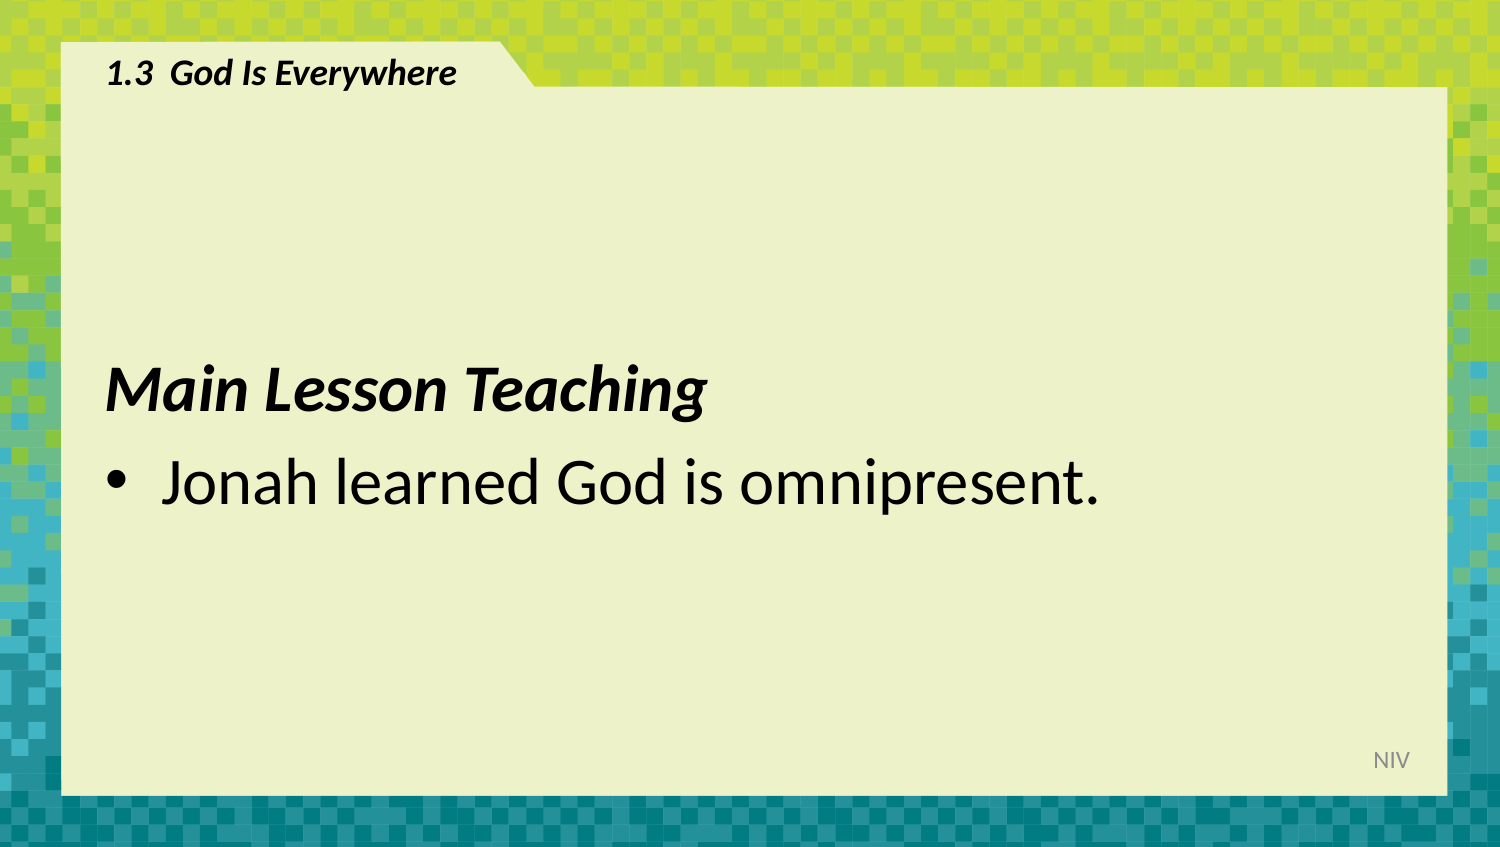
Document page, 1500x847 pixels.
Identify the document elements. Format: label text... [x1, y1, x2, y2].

footer NIV [950, 736, 1425, 782]
list Main Lesson Teaching Jonah learned God is omnipresent. [89, 141, 1403, 722]
title 1.3 God Is Everywhere [89, 33, 1420, 108]
picture [0, 0, 1500, 847]
